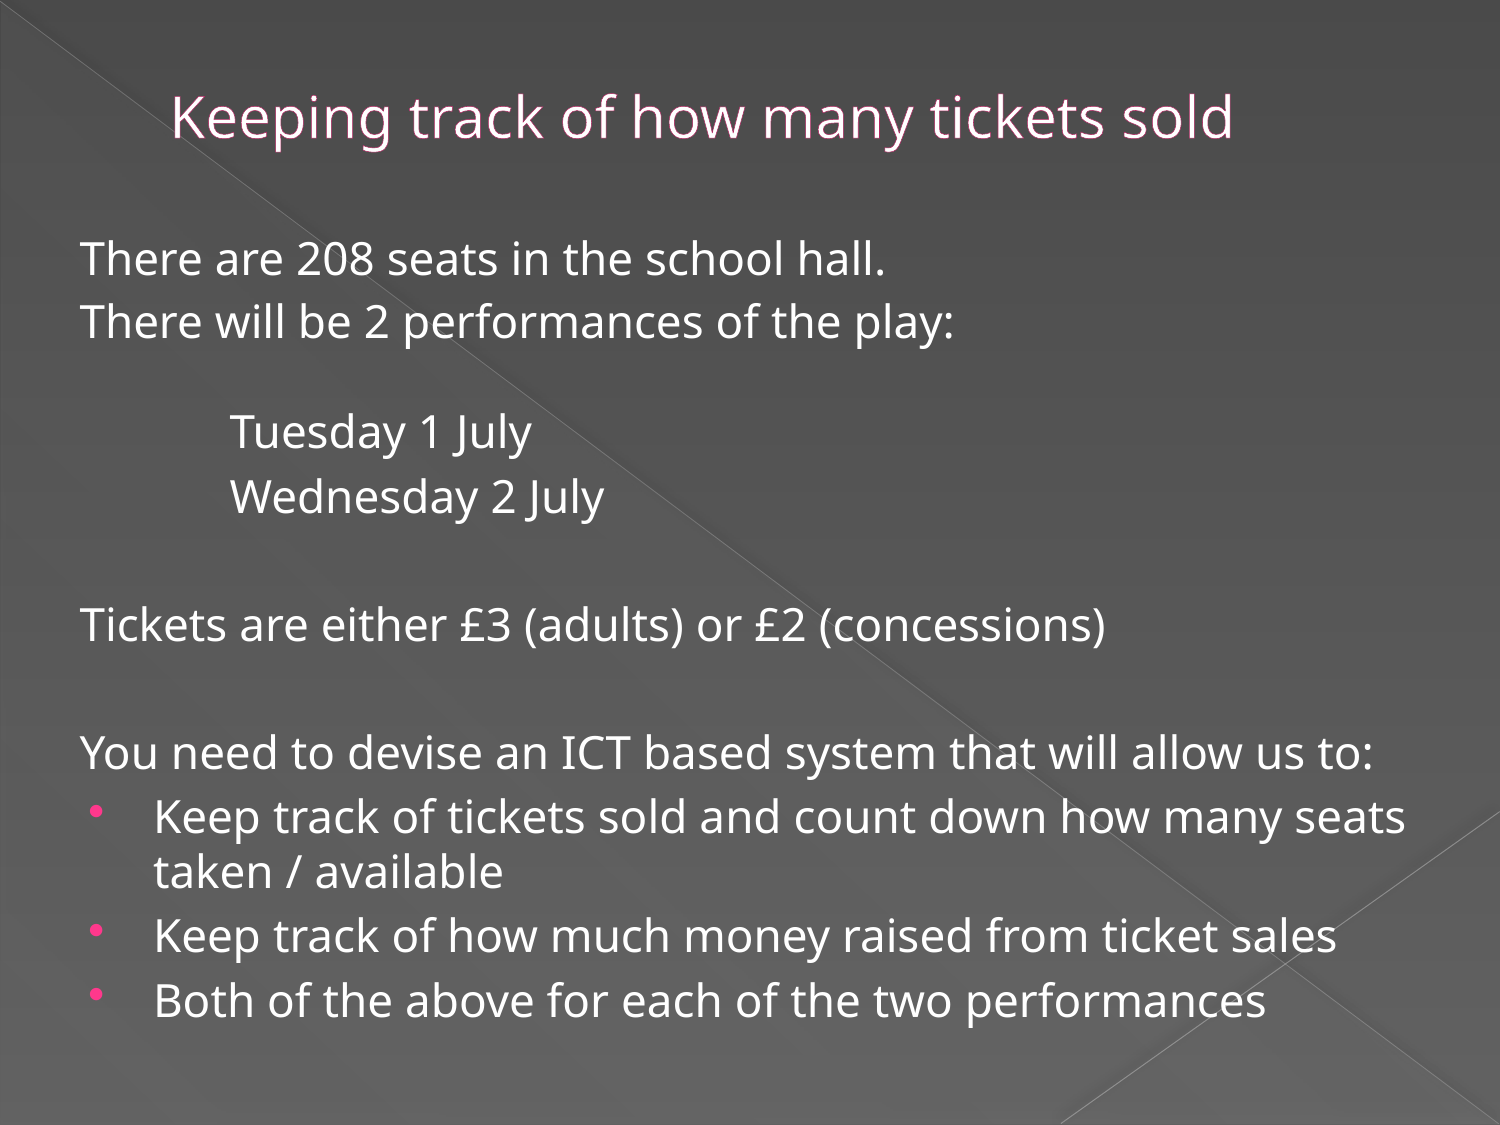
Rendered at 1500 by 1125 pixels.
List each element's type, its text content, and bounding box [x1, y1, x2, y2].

title Keeping track of how many tickets sold [75, 68, 1425, 161]
list There are 208 seats in the school hall. There will be 2 performances of the play: Tuesday 1 July Wednesday 2 July Tickets are either £3 (adults) or £2 (concessions) You need to devise an ICT based system that will allow us to: Keep track of tickets sold and count down how many seats taken / available Keep track of how much money raised from ticket sales Both of the above for each of the two performances [64, 221, 1436, 965]
